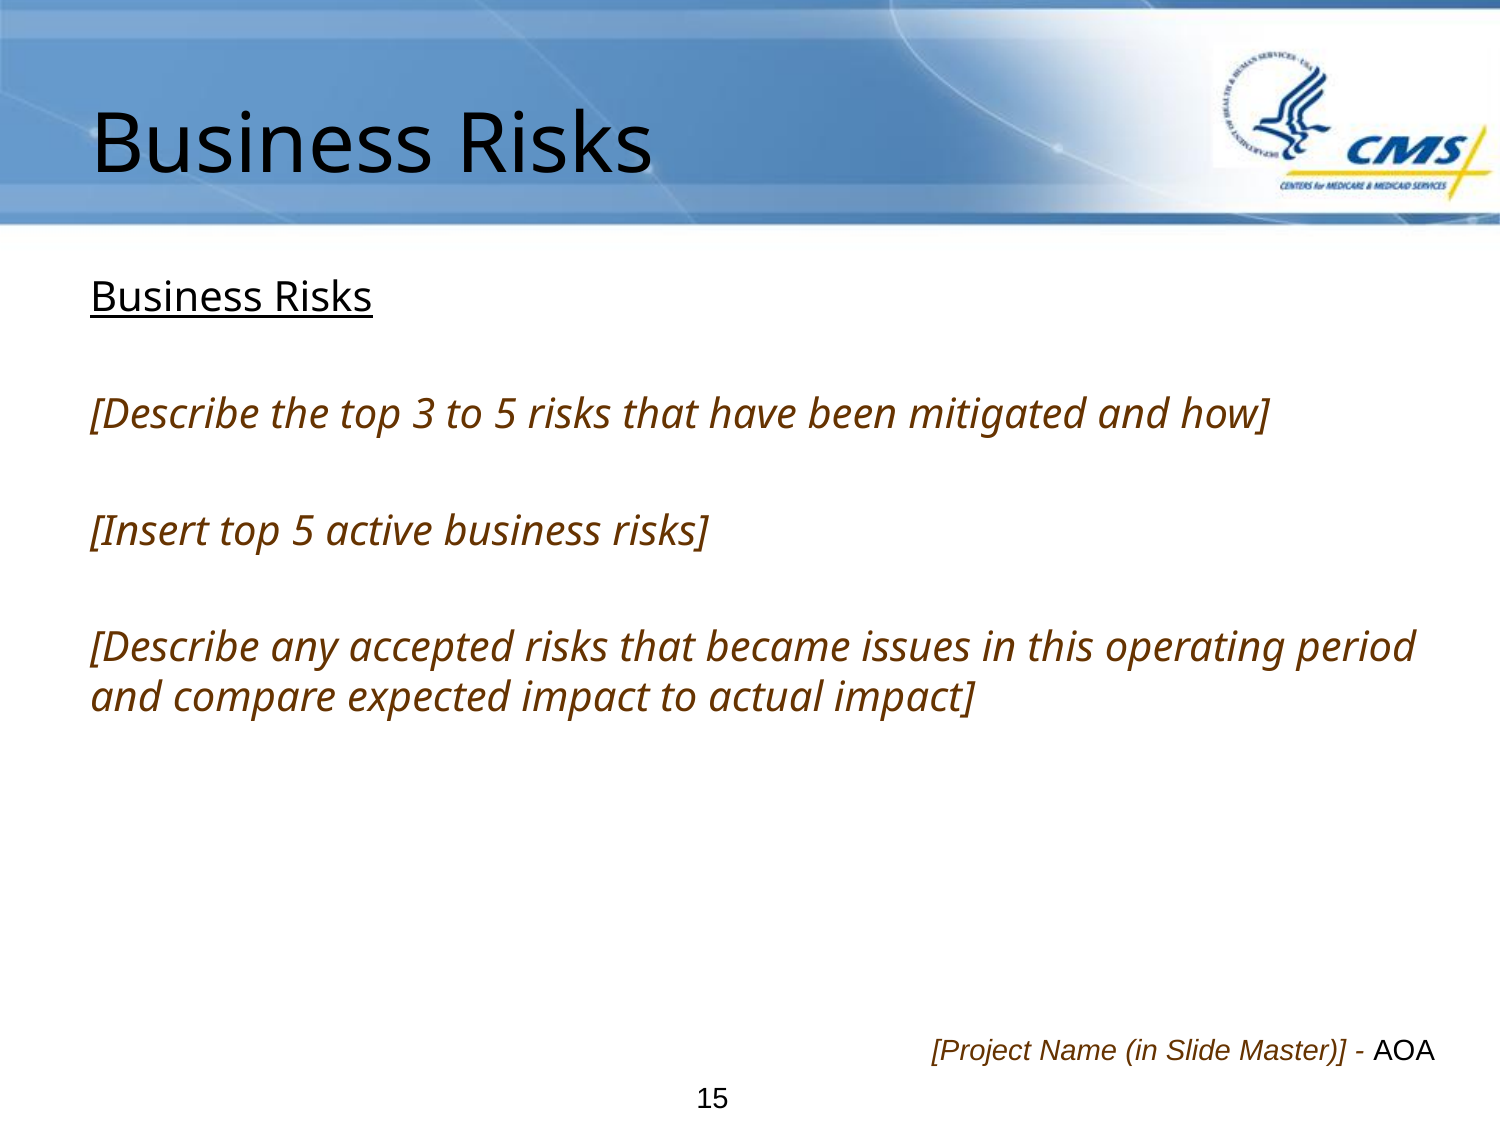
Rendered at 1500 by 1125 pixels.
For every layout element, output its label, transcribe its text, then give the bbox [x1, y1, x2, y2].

title Business Risks [74, 44, 1426, 233]
footer [Project Name (in Slide Master)] - AOA [912, 1023, 1451, 1103]
list Business Risks [Describe the top 3 to 5 risks that have been mitigated and how] [Insert top 5 active business risks] [Describe any accepted risks that became issues in this operating period and compare expected impact to actual impact] [74, 262, 1438, 951]
slide_number 14 [537, 1071, 888, 1125]
picture [0, 0, 1500, 1125]
